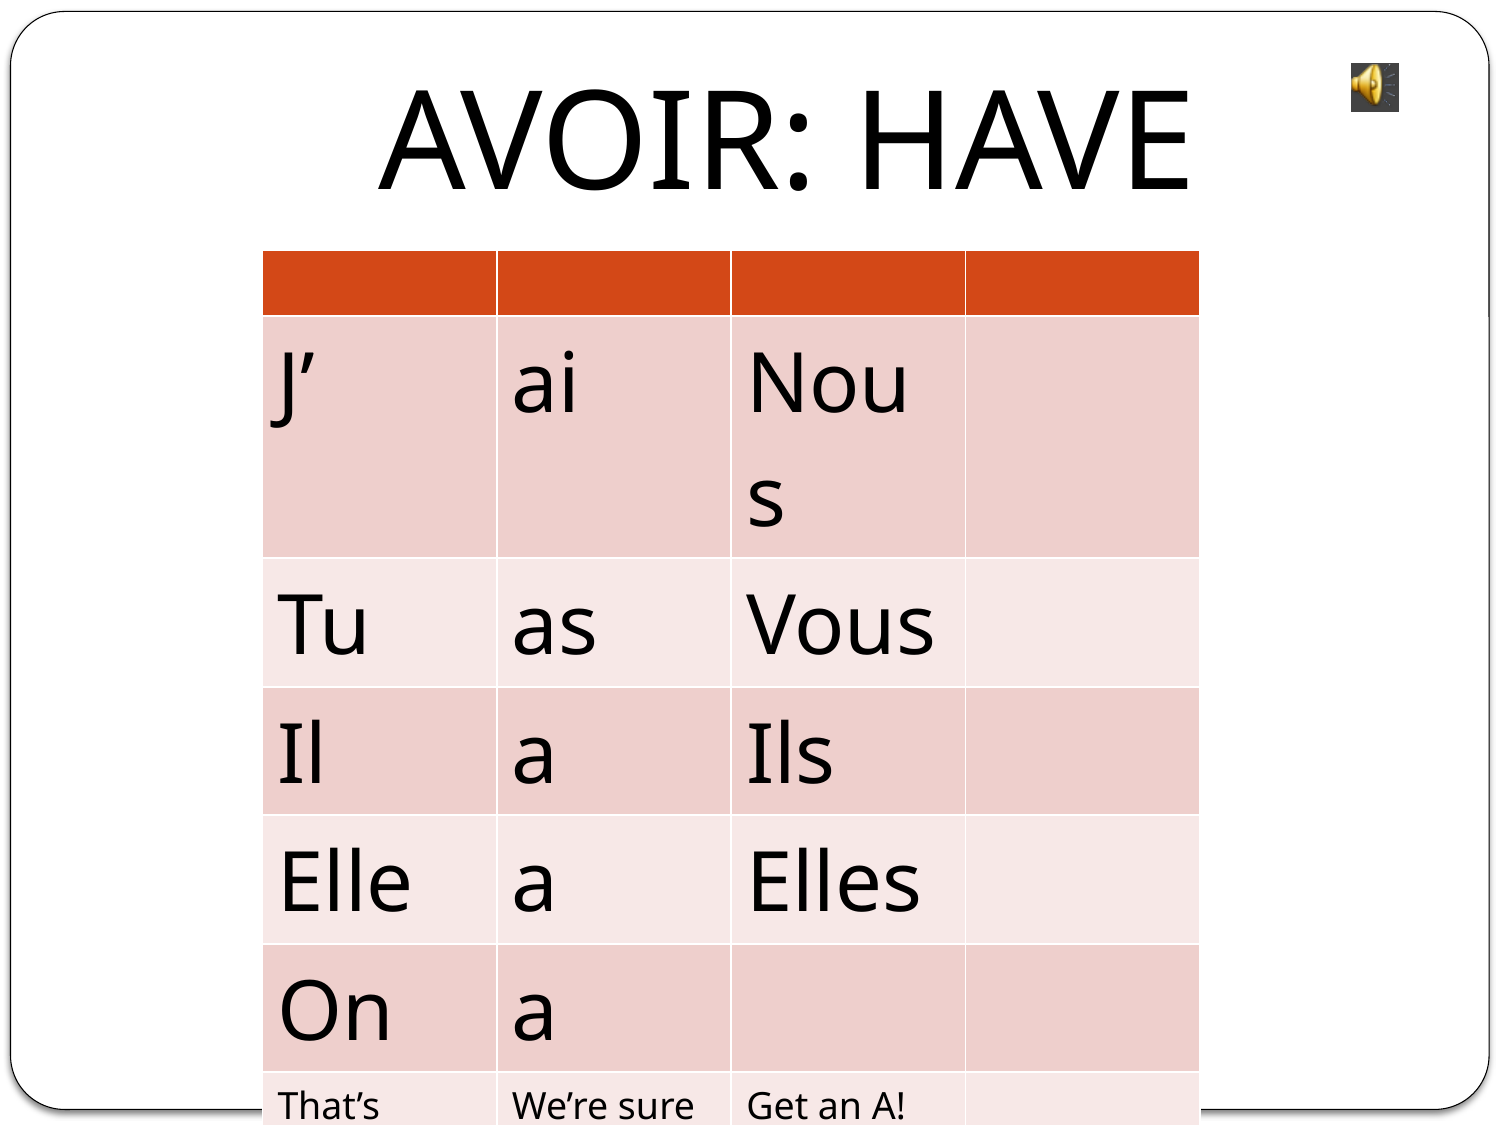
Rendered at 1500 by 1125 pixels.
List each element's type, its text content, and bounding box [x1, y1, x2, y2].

table_cell [966, 317, 1199, 557]
table_cell [966, 559, 1199, 686]
table_cell [966, 1073, 1199, 1125]
picture [1349, 62, 1401, 113]
table_cell Tu [263, 559, 496, 686]
table_cell a [498, 945, 730, 1071]
table_header [966, 251, 1199, 315]
table_cell Get an A! [732, 1073, 965, 1125]
table_cell Elle [263, 816, 496, 943]
table_cell On [263, 945, 496, 1071]
table_cell Elles [732, 816, 965, 943]
table_cell We’re sure to [498, 1073, 730, 1125]
table_cell Vous [732, 559, 965, 686]
text_box [149, 45, 1425, 233]
table_cell as [498, 559, 730, 686]
table_cell Ils [732, 688, 965, 814]
table_header [263, 251, 496, 315]
table_cell [966, 688, 1199, 814]
table_cell J’ [263, 317, 496, 557]
table_cell a [498, 816, 730, 943]
table_cell a [498, 688, 730, 814]
table_cell [966, 945, 1199, 1071]
table_cell Il [263, 688, 496, 814]
table_cell [966, 816, 1199, 943]
table_header [498, 251, 730, 315]
table_header [732, 251, 965, 315]
table_cell ai [498, 317, 730, 557]
table_cell That’s avoir! [263, 1073, 496, 1125]
table_cell [732, 945, 965, 1071]
table_cell Nous [732, 317, 965, 557]
